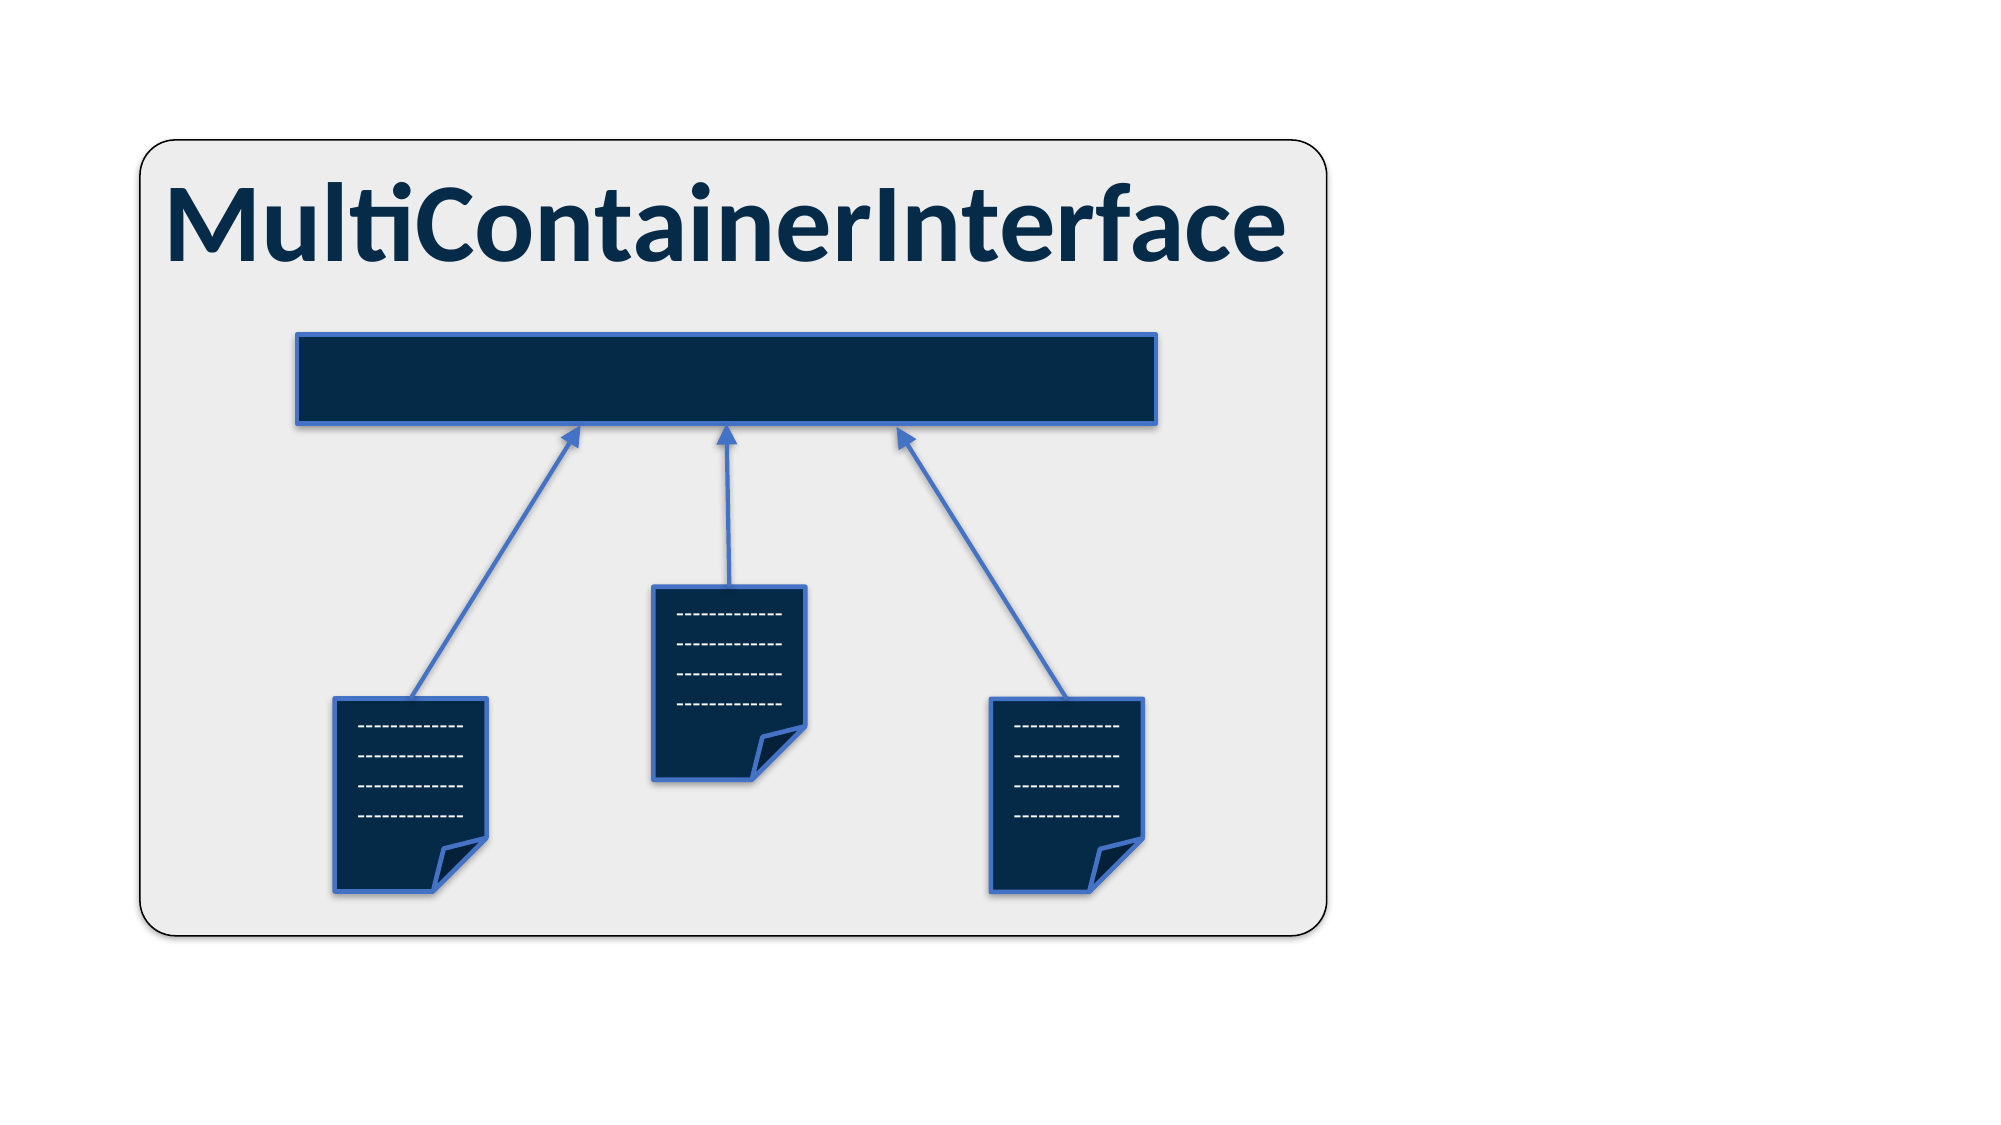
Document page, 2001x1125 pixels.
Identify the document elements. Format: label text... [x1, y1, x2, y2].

text_box MultiContainerInterface [148, 141, 1305, 292]
text_box ------------- ------------- ------------- ------------- [990, 698, 1144, 893]
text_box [896, 426, 1068, 700]
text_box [410, 424, 581, 699]
text_box [139, 141, 1328, 937]
text_box ------------- ------------- ------------- ------------- [652, 586, 807, 781]
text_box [726, 423, 730, 588]
text_box ------------- ------------- ------------- ------------- [333, 697, 488, 893]
text_box [296, 334, 1157, 424]
